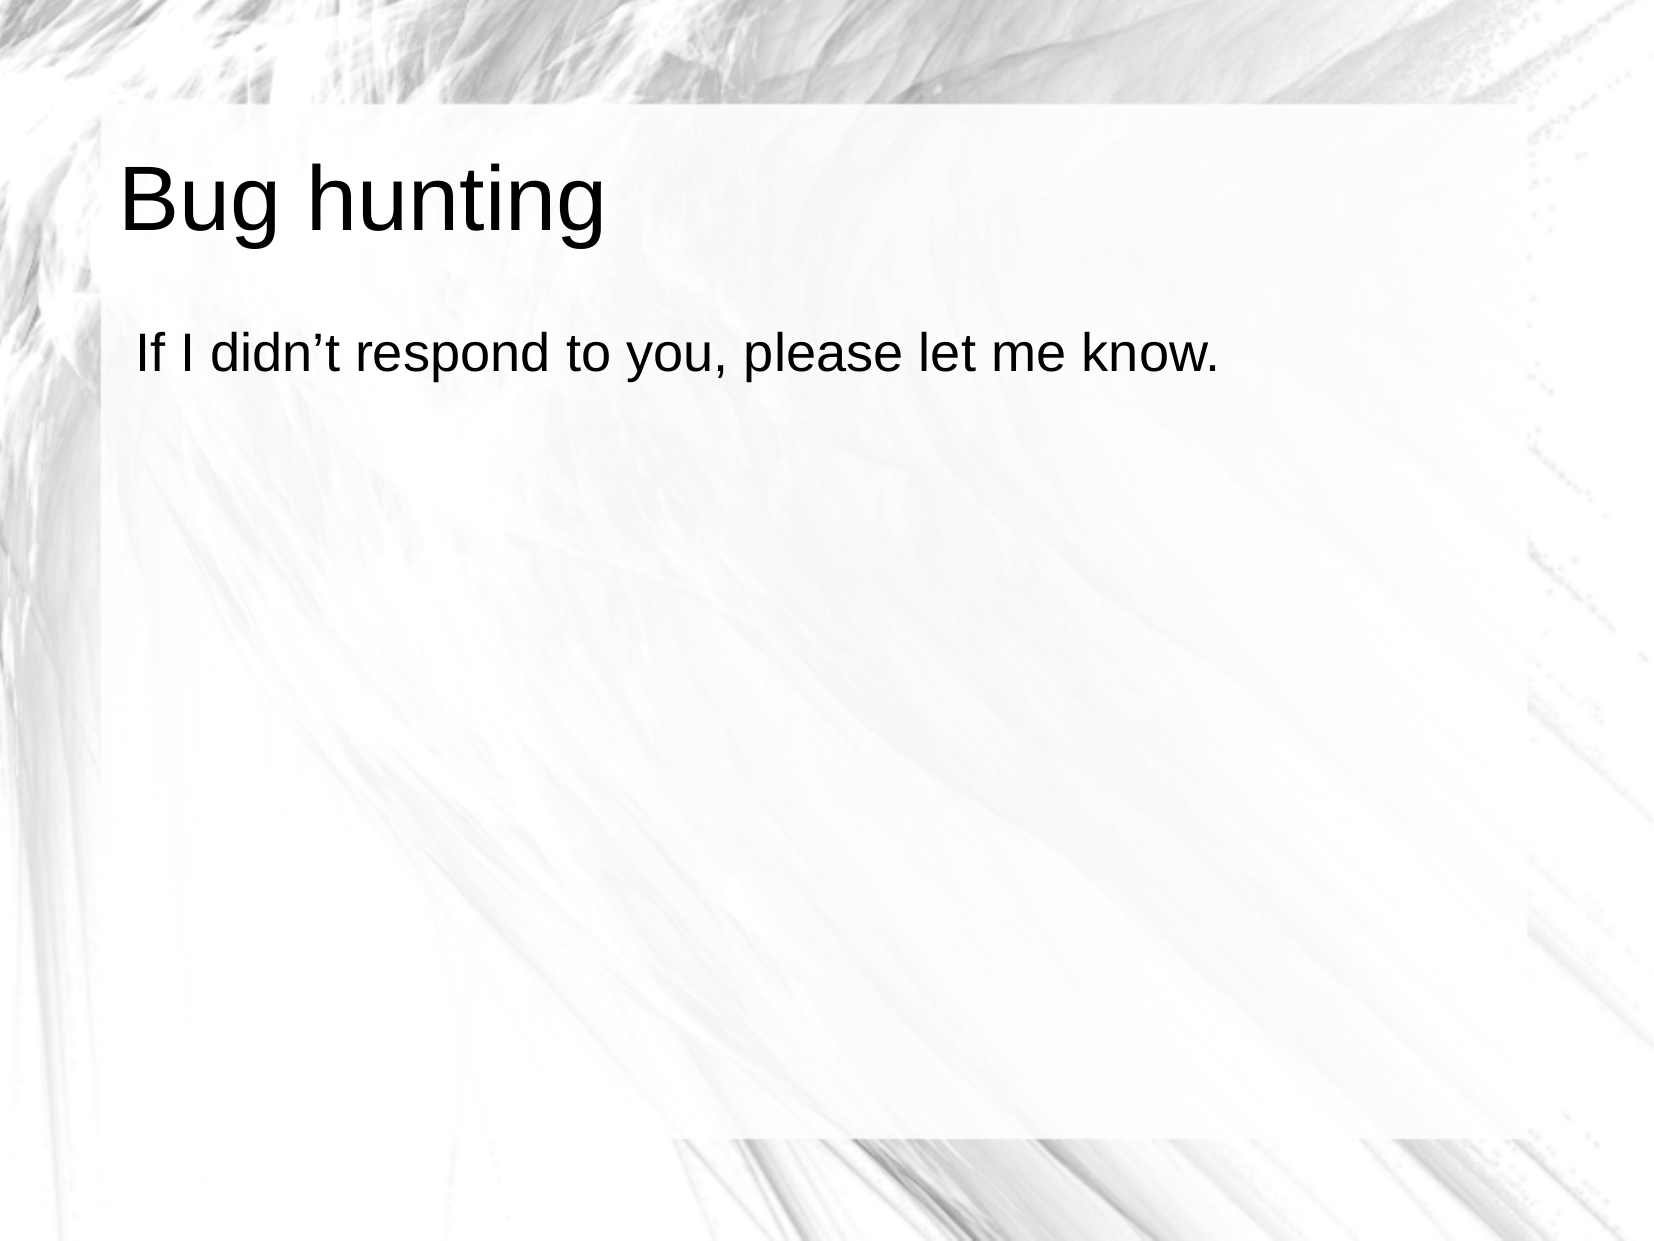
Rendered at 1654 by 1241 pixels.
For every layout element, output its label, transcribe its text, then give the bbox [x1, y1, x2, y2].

picture [0, 0, 1654, 1241]
title Bug hunting [118, 93, 1506, 299]
list If I didn’t respond to you, please let me know. [118, 319, 1571, 1109]
